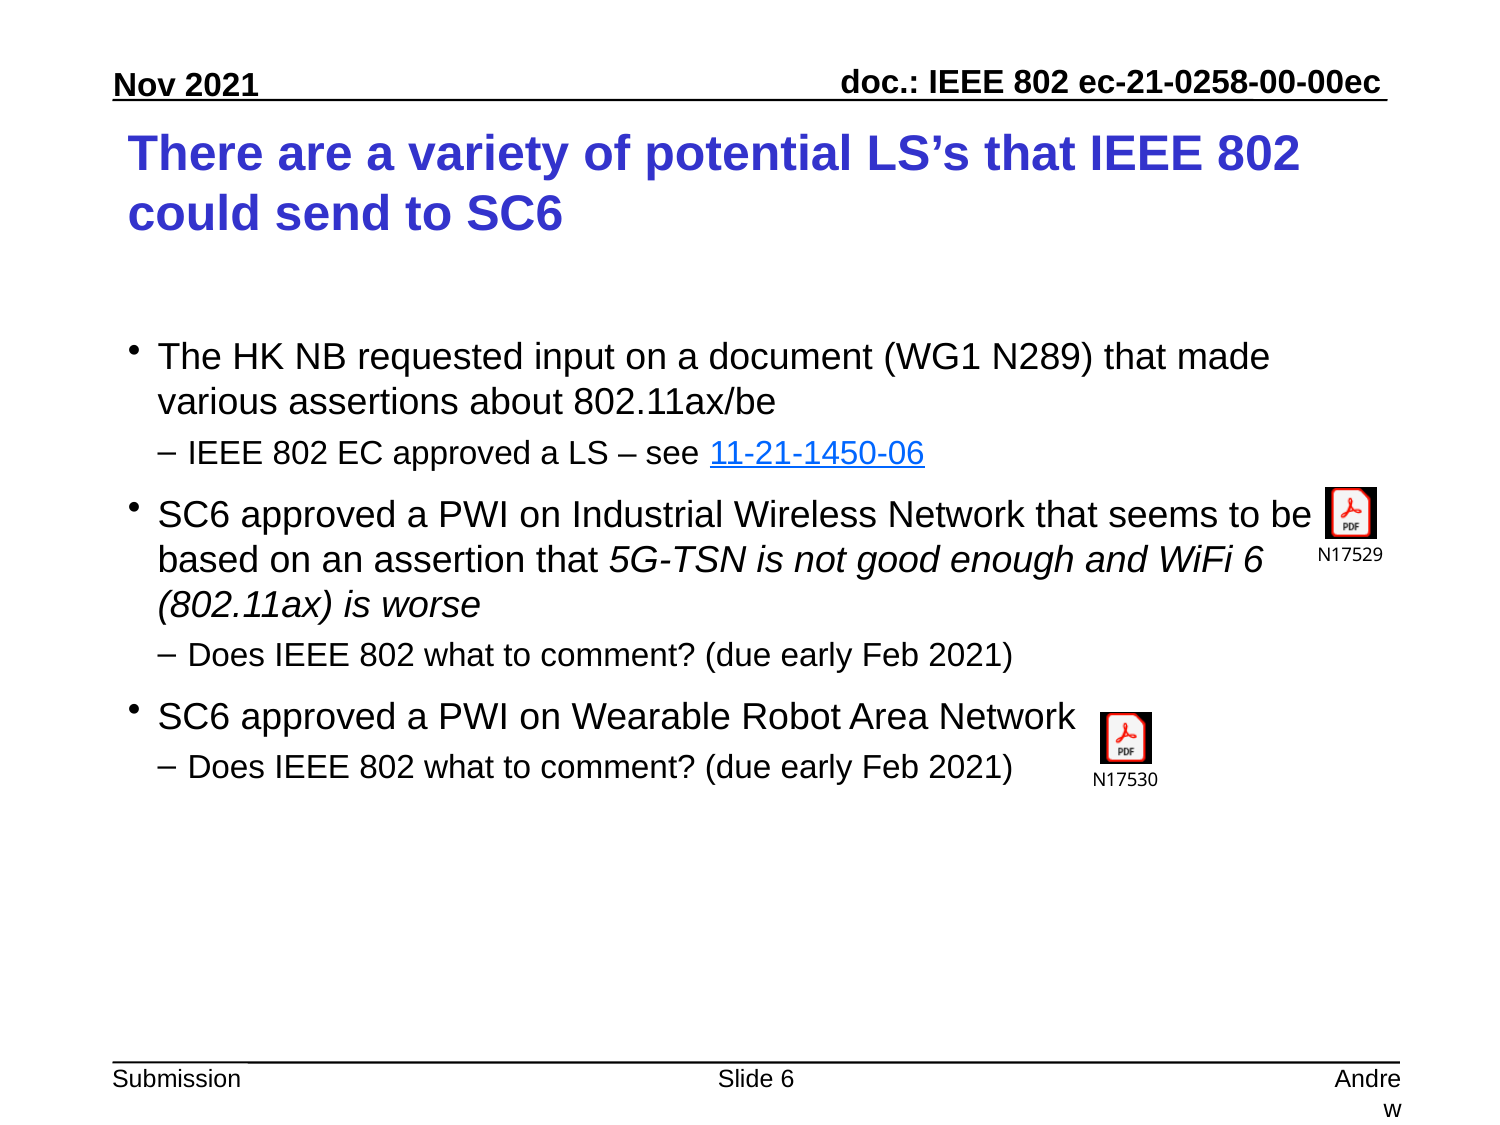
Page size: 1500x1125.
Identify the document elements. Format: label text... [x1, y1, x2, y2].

slide_number Slide 6 [709, 1061, 803, 1093]
list The HK NB requested input on a document (WG1 N289) that made various assertions about 802.11ax/be IEEE 802 EC approved a LS – see 11-21-1450-06 SC6 approved a PWI on Industrial Wireless Network that seems to be based on an assertion that 5G-TSN is not good enough and WiFi 6 (802.11ax) is worse Does IEEE 802 what to comment? (due early Feb 2021) SC6 approved a PWI on Wearable Robot Area Network Does IEEE 802 what to comment? (due early Feb 2021) [112, 324, 1388, 1000]
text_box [1049, 712, 1201, 845]
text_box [1274, 487, 1426, 620]
footer Andrew Myles, Cisco [1320, 1061, 1402, 1093]
title There are a variety of potential LS’s that IEEE 802 could send to SC6 [112, 112, 1388, 288]
